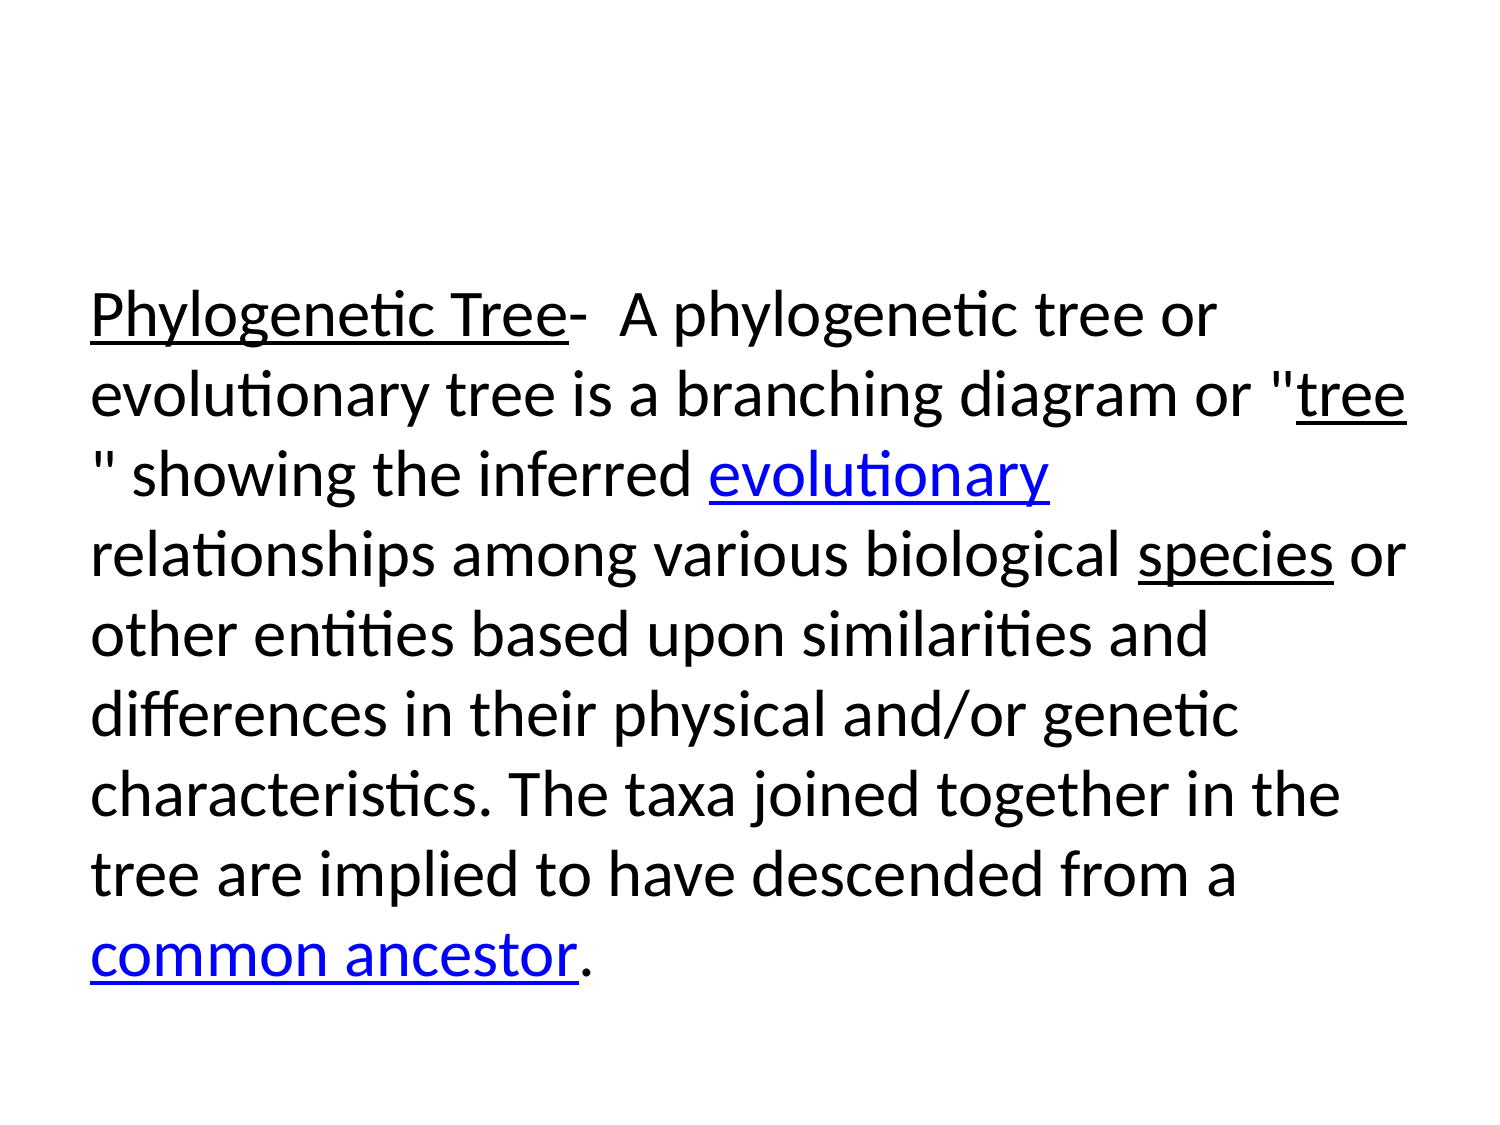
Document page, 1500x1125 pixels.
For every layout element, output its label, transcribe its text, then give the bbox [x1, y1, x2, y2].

list Phylogenetic Tree- A phylogenetic tree or evolutionary tree is a branching diagram or "tree" showing the inferred evolutionary relationships among various biological species or other entities based upon similarities and differences in their physical and/or genetic characteristics. The taxa joined together in the tree are implied to have descended from a common ancestor. [75, 262, 1425, 1005]
